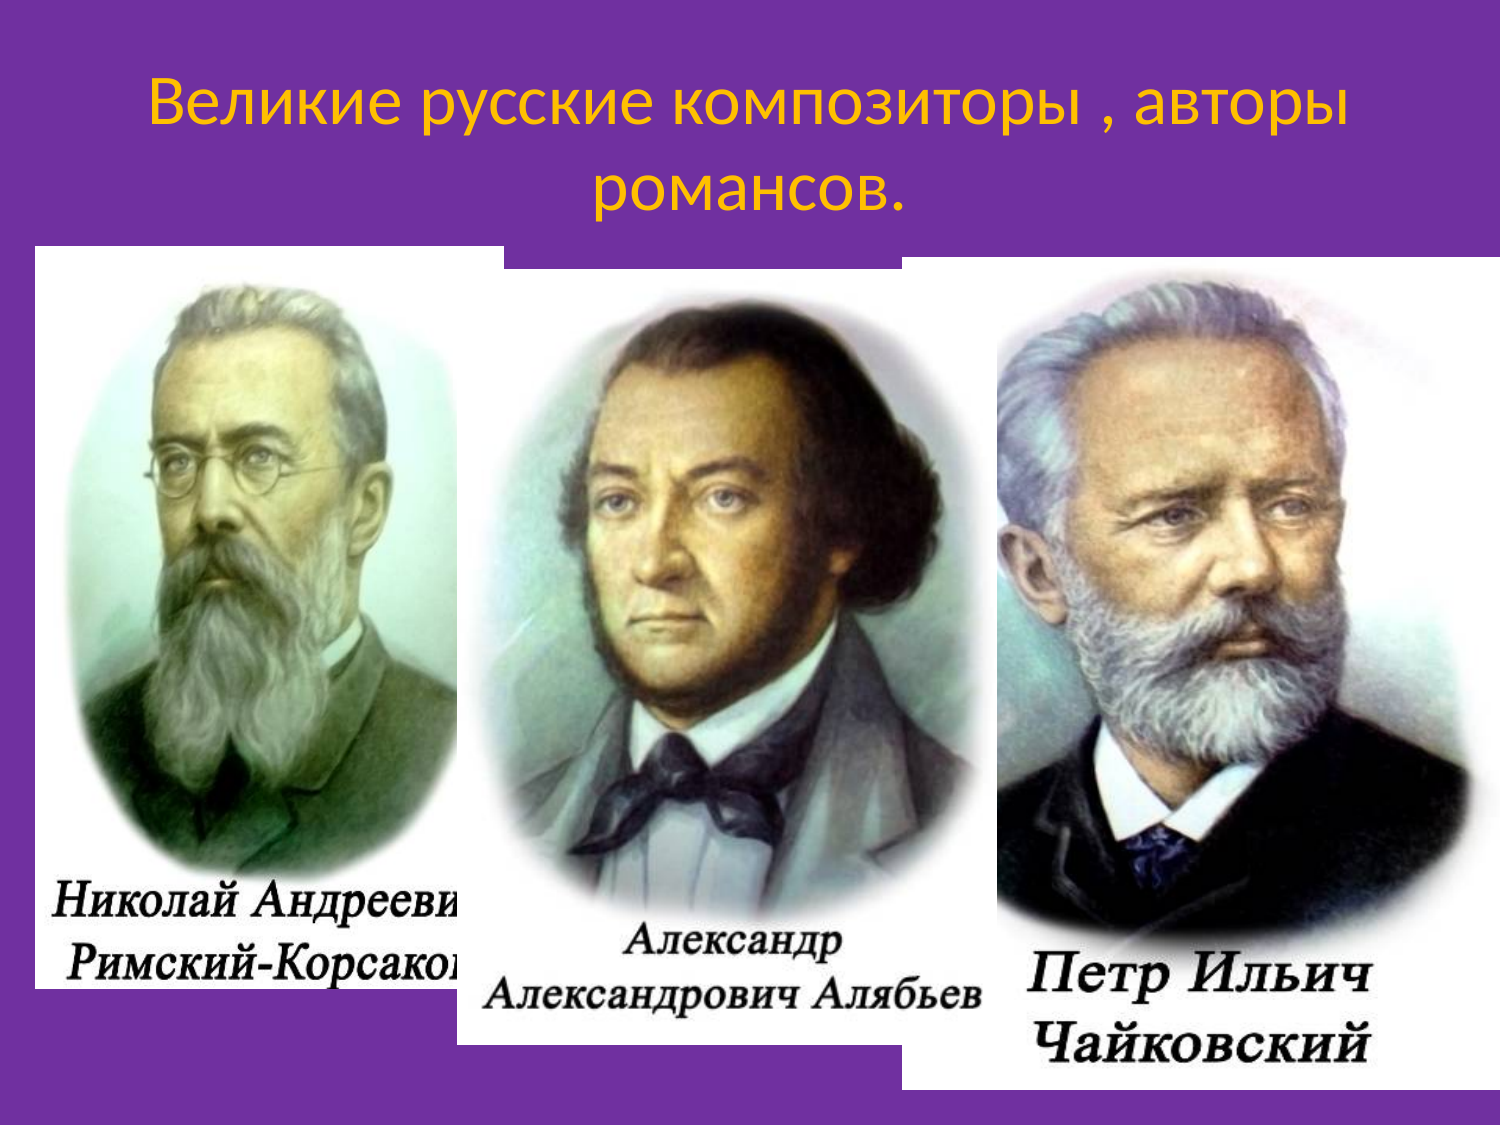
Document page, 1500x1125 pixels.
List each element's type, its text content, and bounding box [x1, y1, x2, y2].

picture [456, 257, 1500, 1091]
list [34, 245, 505, 989]
title Великие русские композиторы , авторы романсов. [75, 45, 1425, 233]
